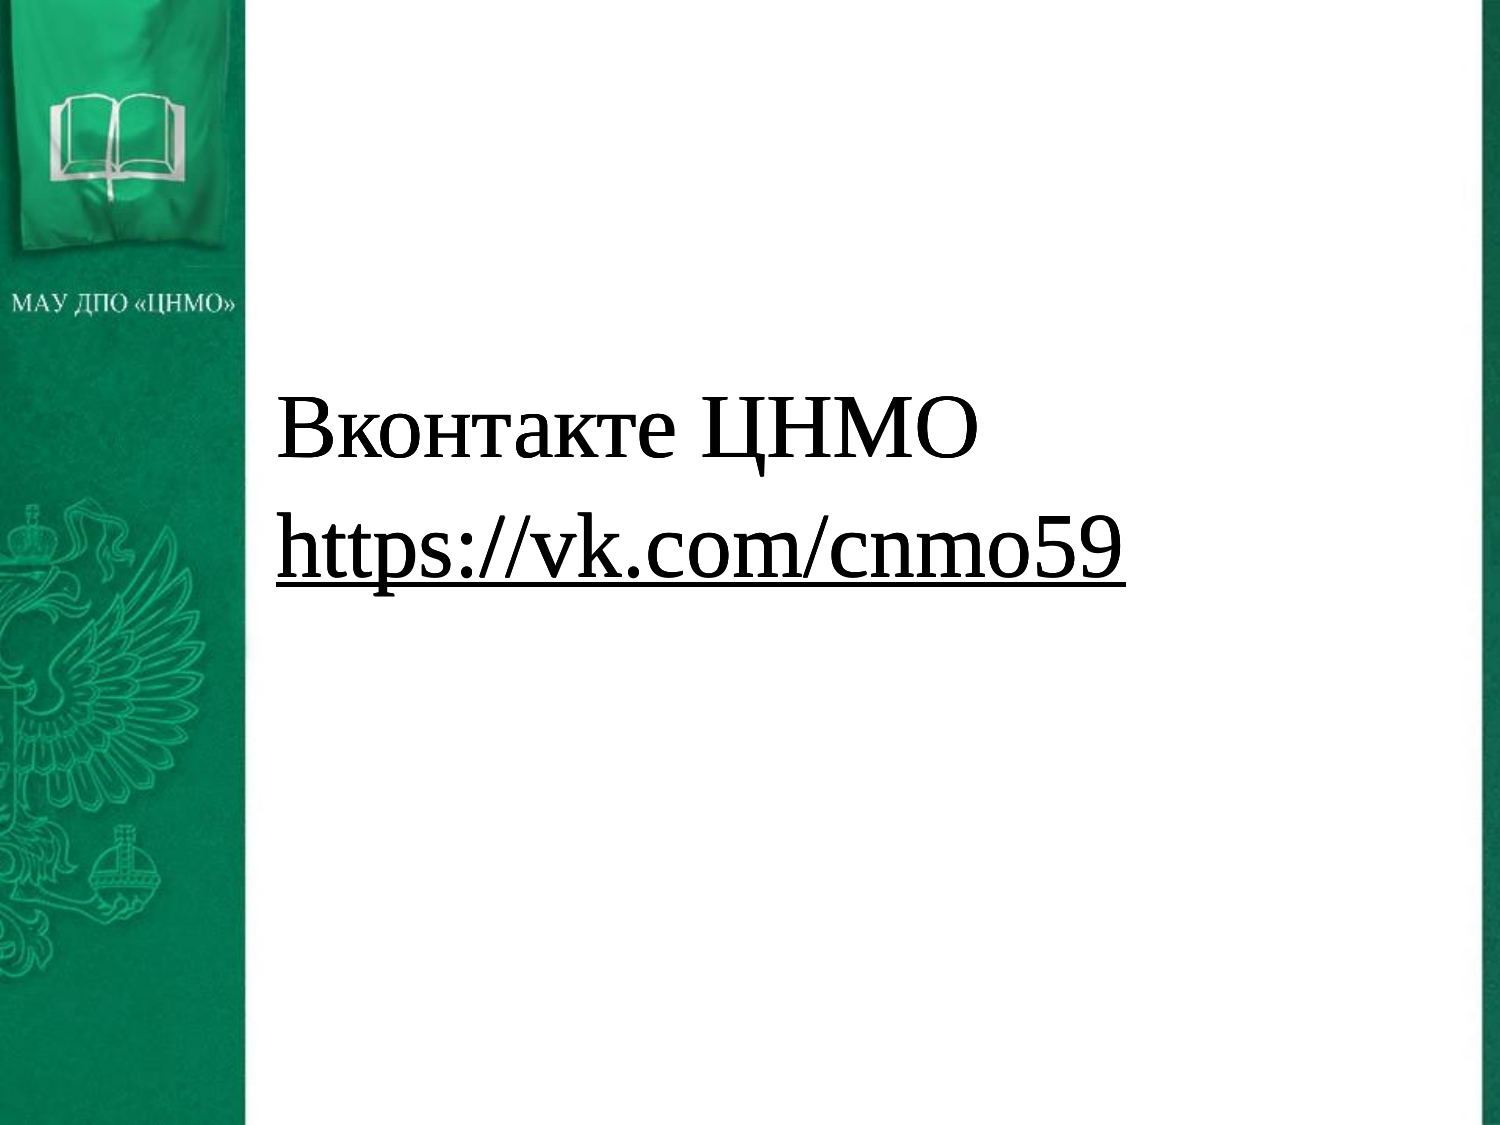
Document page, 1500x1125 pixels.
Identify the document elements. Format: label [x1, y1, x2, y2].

text_box [261, 239, 1468, 954]
picture [0, 0, 1500, 1125]
